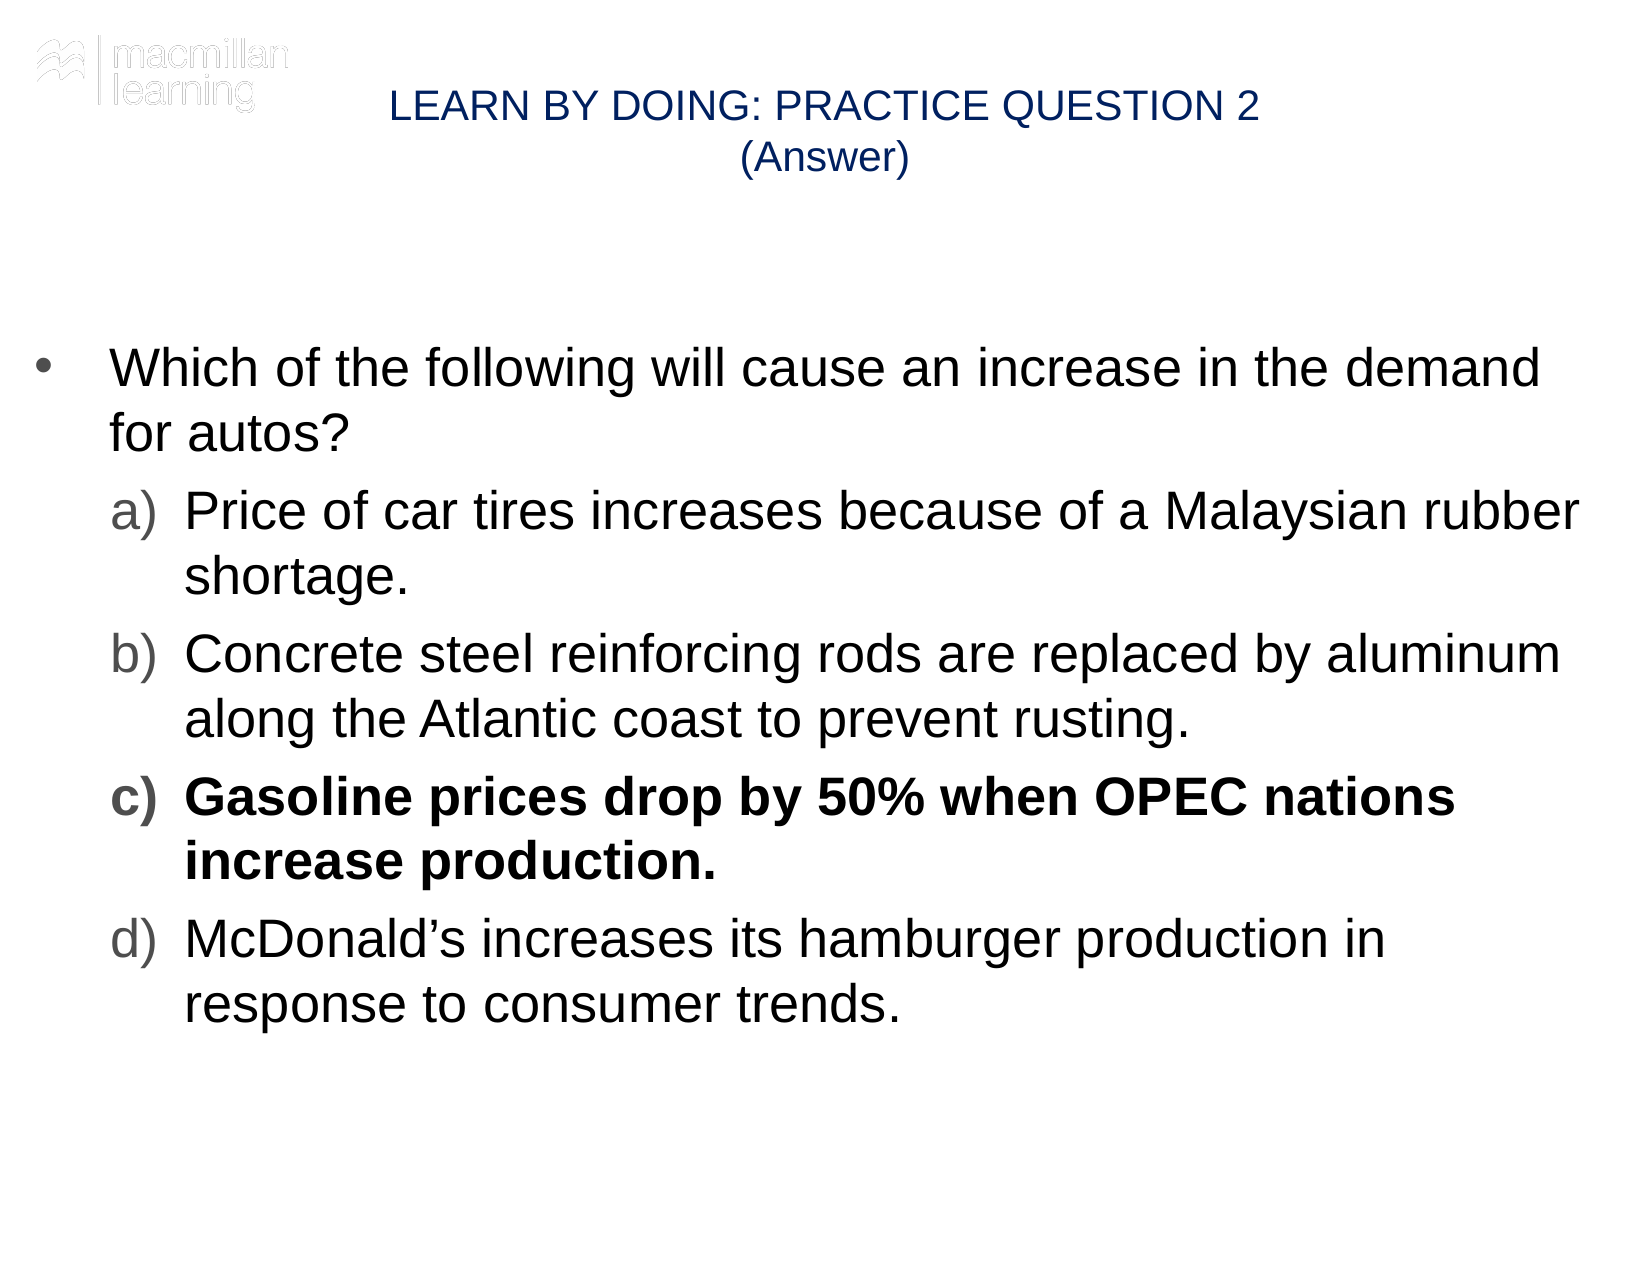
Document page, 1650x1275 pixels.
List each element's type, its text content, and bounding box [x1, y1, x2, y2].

picture [37, 35, 288, 62]
title LEARN BY DOING: PRACTICE QUESTION 2 (Answer) [0, 62, 1650, 197]
list Which of the following will cause an increase in the demand for autos? Price of car tires increases because of a Malaysian rubber shortage. Concrete steel reinforcing rods are replaced by aluminum along the Atlantic coast to prevent rusting. Gasoline prices drop by 50% when OPEC nations increase production. McDonald’s increases its hamburger production in response to consumer trends. [19, 317, 1628, 1168]
